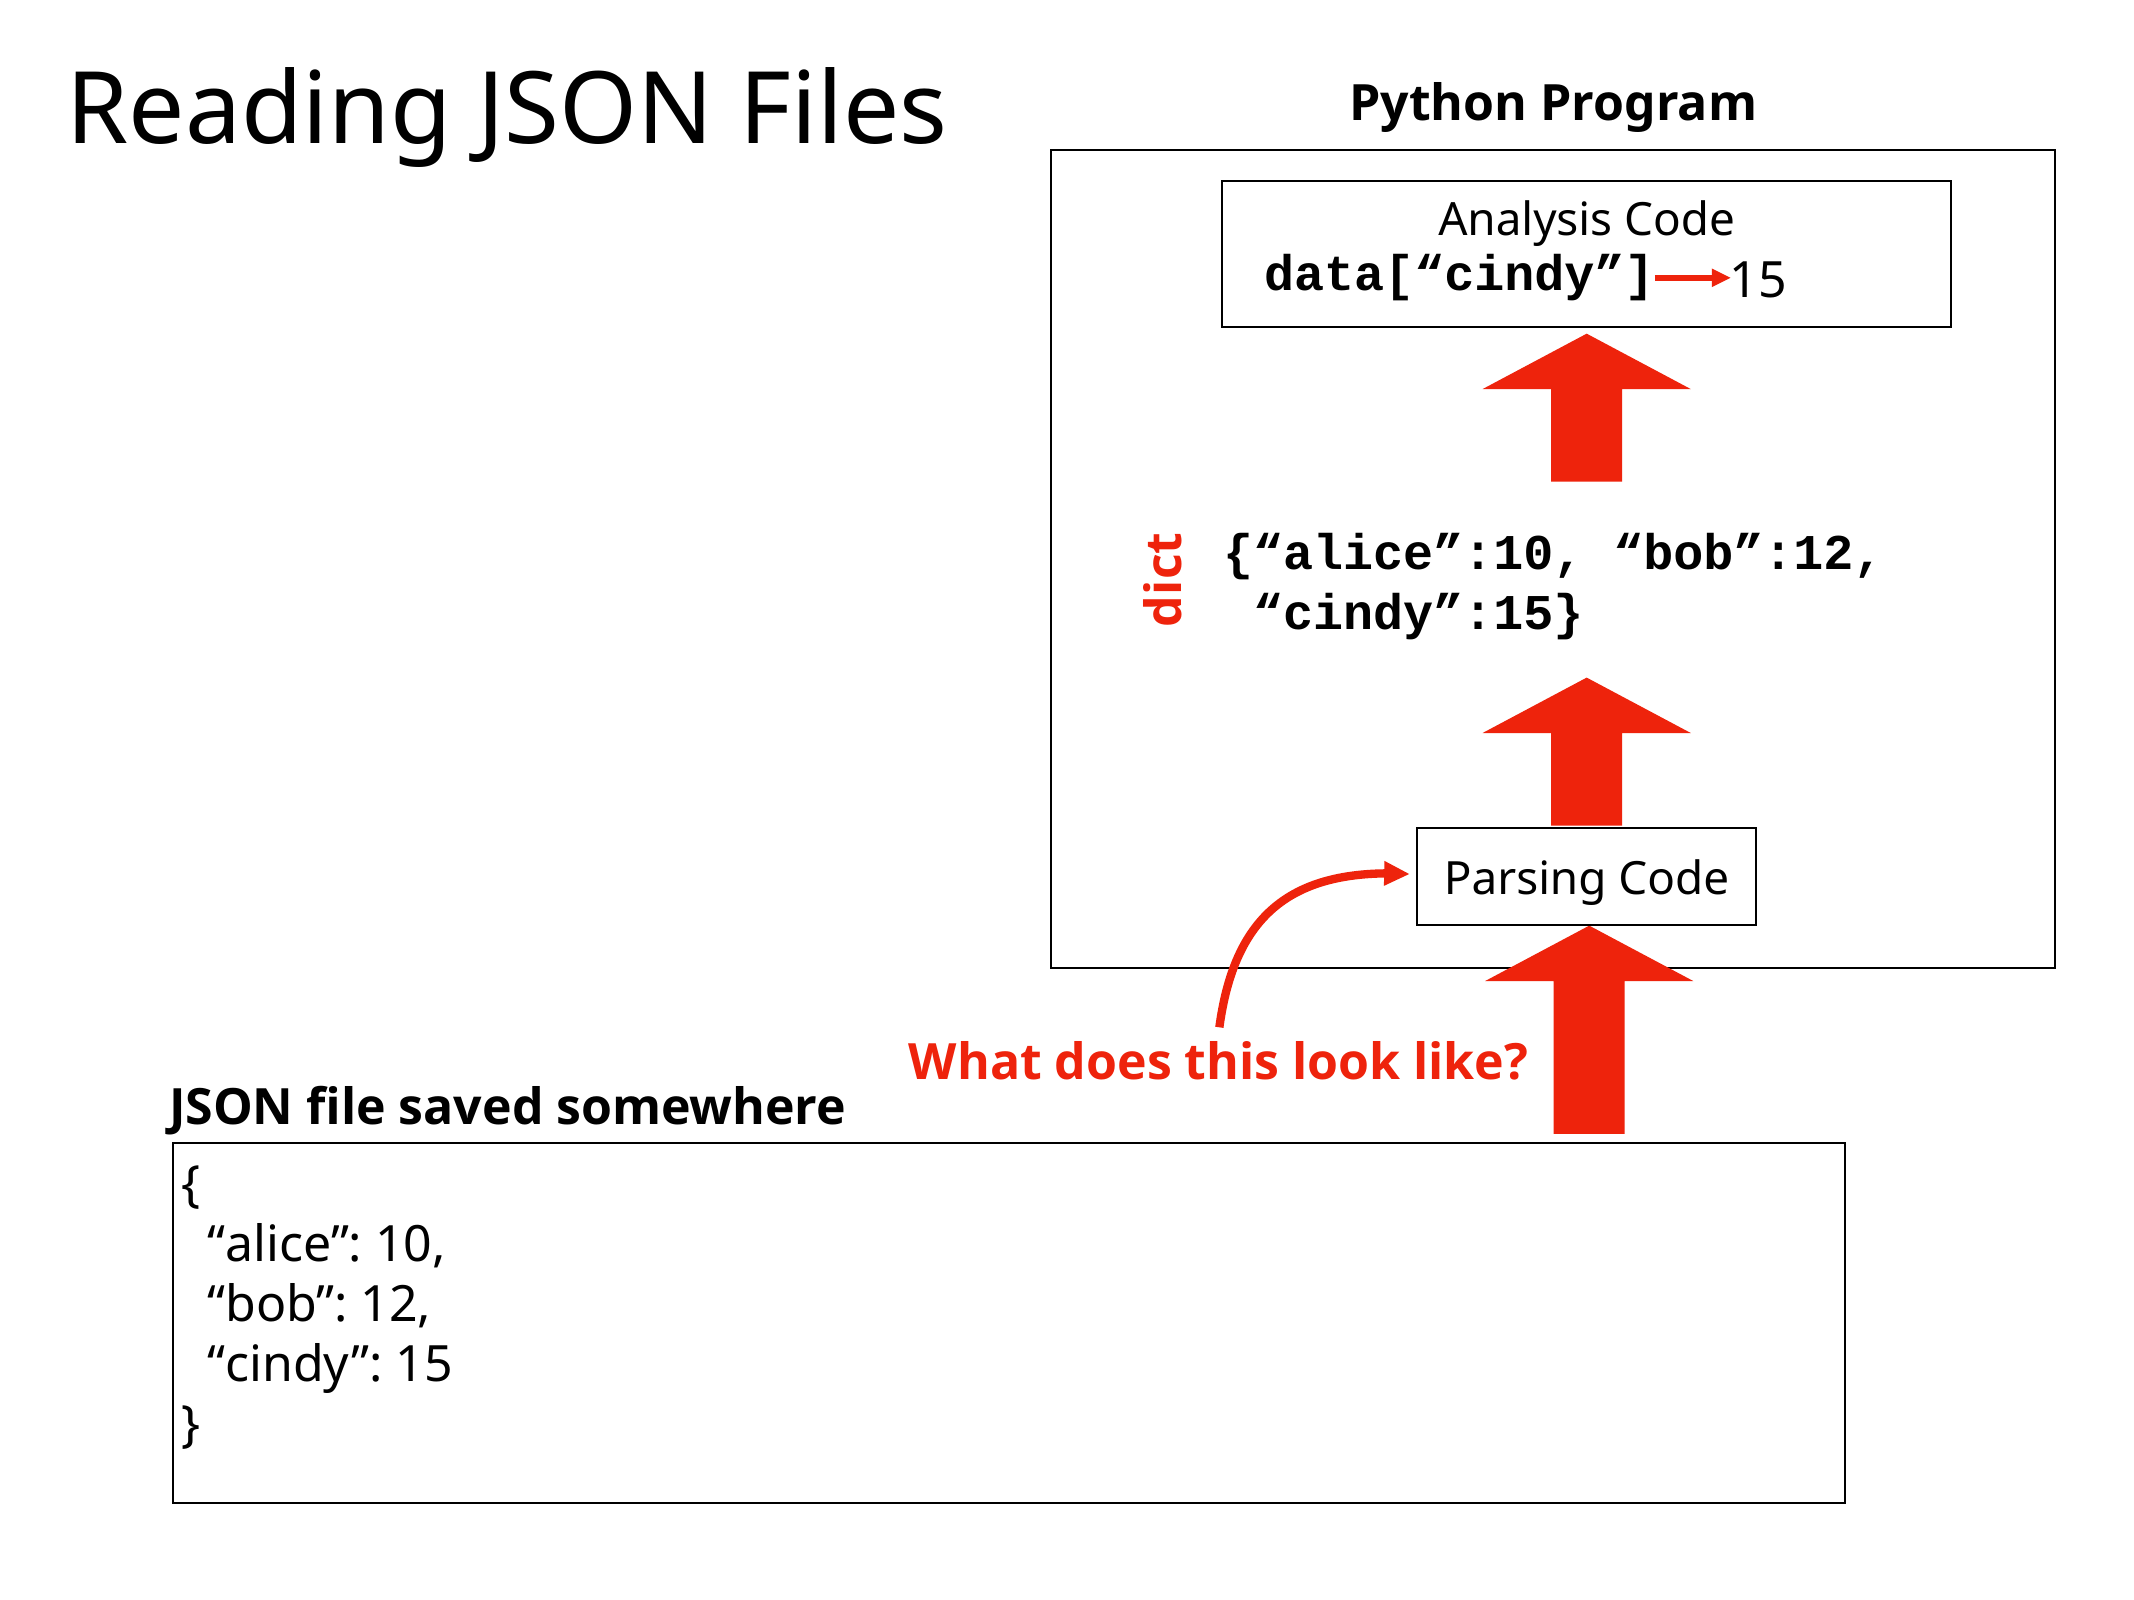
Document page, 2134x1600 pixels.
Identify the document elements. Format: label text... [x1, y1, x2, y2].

text_box Analysis Code [1222, 181, 1951, 328]
text_box [1051, 149, 2056, 969]
text_box [1654, 271, 1721, 284]
text_box dict [1122, 524, 1200, 636]
text_box [1219, 867, 1410, 1028]
text_box [1482, 333, 1691, 482]
text_box data[“cindy”] [1195, 232, 1663, 310]
text_box [1485, 925, 1694, 1134]
text_box What does this look like? [900, 1021, 1537, 1098]
text_box {“alice”:10, “bob”:12, “cindy”:15} [1214, 511, 1892, 648]
list { “alice”: 10, “bob”: 12, “cindy”: 15 } [172, 1142, 1846, 1504]
text_box JSON file saved somewhere [160, 1065, 855, 1143]
text_box Parsing Code [1417, 828, 1757, 925]
text_box [1482, 677, 1691, 826]
title Reading JSON Files [57, 28, 1880, 178]
text_box 15 [1721, 239, 1796, 317]
